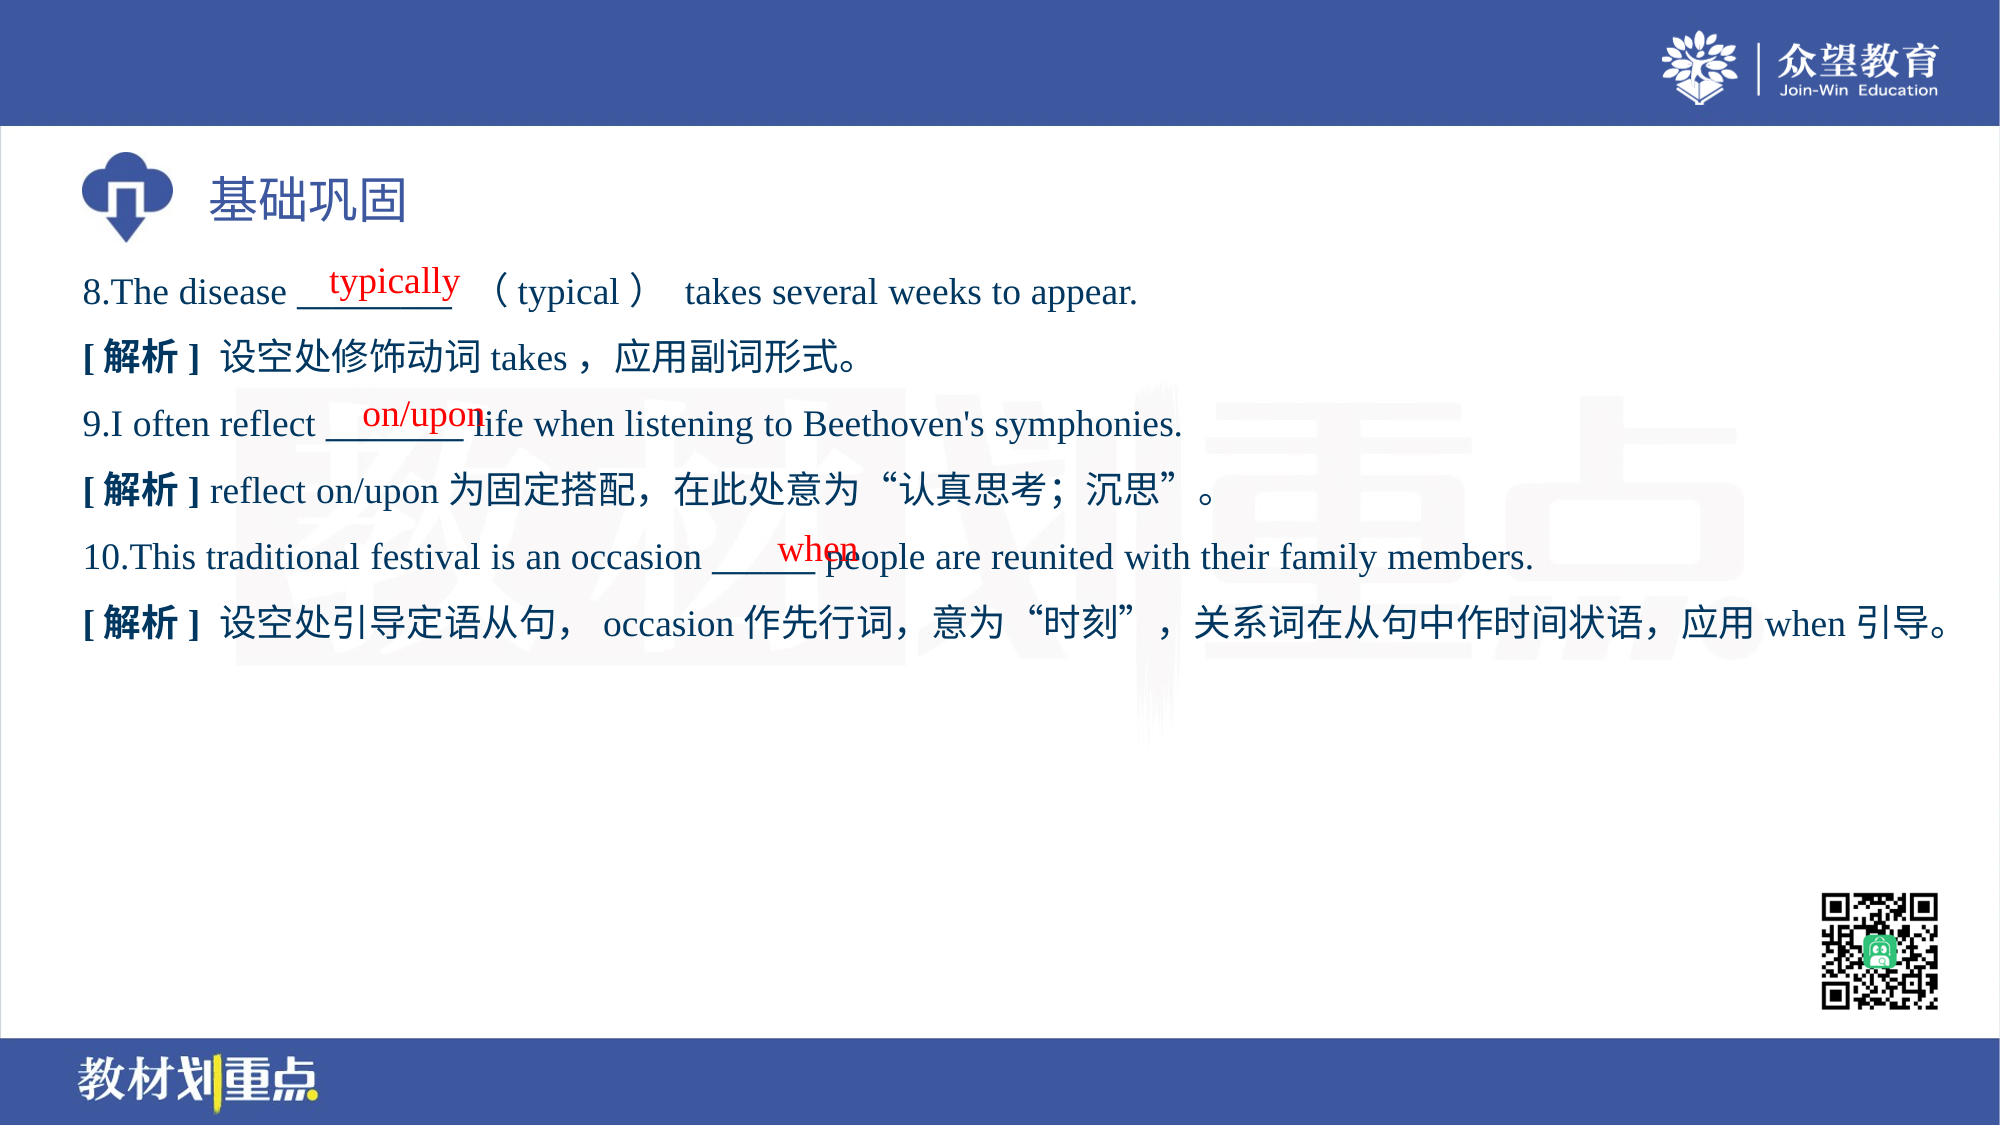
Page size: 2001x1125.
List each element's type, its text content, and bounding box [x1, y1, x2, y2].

text_box 10.This traditional festival is an occasion ______ people are reunited with their family members. [82, 512, 1817, 571]
text_box [解析] 设空处修饰动词takes，应用副词形式。 [82, 313, 1817, 371]
text_box typically [315, 236, 475, 295]
text_box 9.I often reflect ________ life when listening to Beethoven's symphonies. [82, 379, 1817, 438]
text_box when [763, 504, 873, 563]
picture [0, 0, 2000, 1125]
text_box 8.The disease _________ （typical） takes several weeks to appear. [82, 247, 1817, 306]
text_box [解析] 设空处引导定语从句，occasion作先行词，意为“时刻”，关系词在从句中作时间状语，应用when引导。 [82, 579, 1817, 637]
text_box on/upon [348, 369, 500, 428]
text_box [解析] reflect on/upon为固定搭配，在此处意为“认真思考；沉思”。 [82, 446, 1817, 504]
